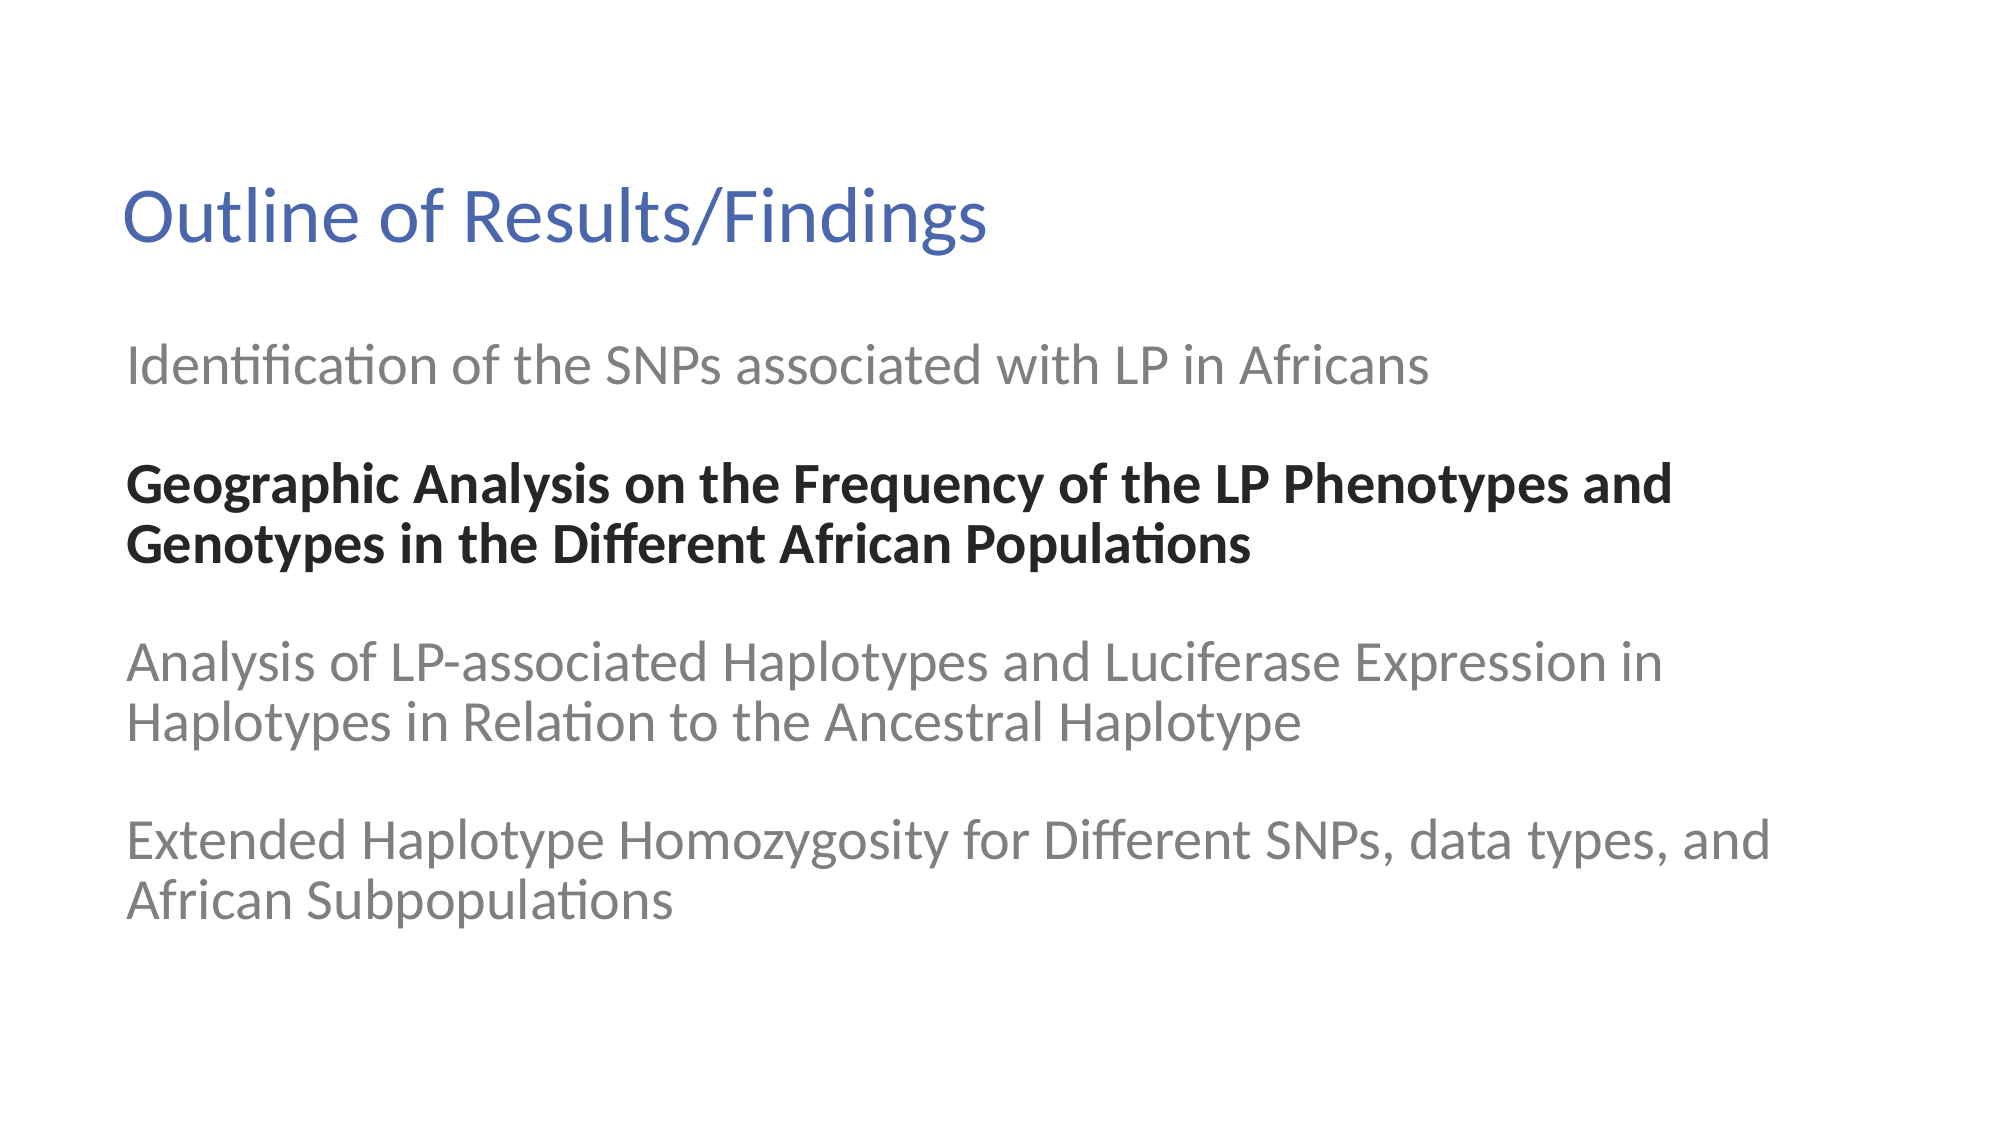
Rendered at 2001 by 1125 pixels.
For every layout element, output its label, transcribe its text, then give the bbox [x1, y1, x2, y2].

list Identification of the SNPs associated with LP in Africans Geographic Analysis on the Frequency of the LP Phenotypes and Genotypes in the Different African Populations Analysis of LP-associated Haplotypes and Luciferase Expression in Haplotypes in Relation to the Ancestral Haplotype Extended Haplotype Homozygosity for Different SNPs, data types, and African Subpopulations [111, 329, 1876, 948]
title Outline of Results/Findings [107, 81, 1875, 354]
